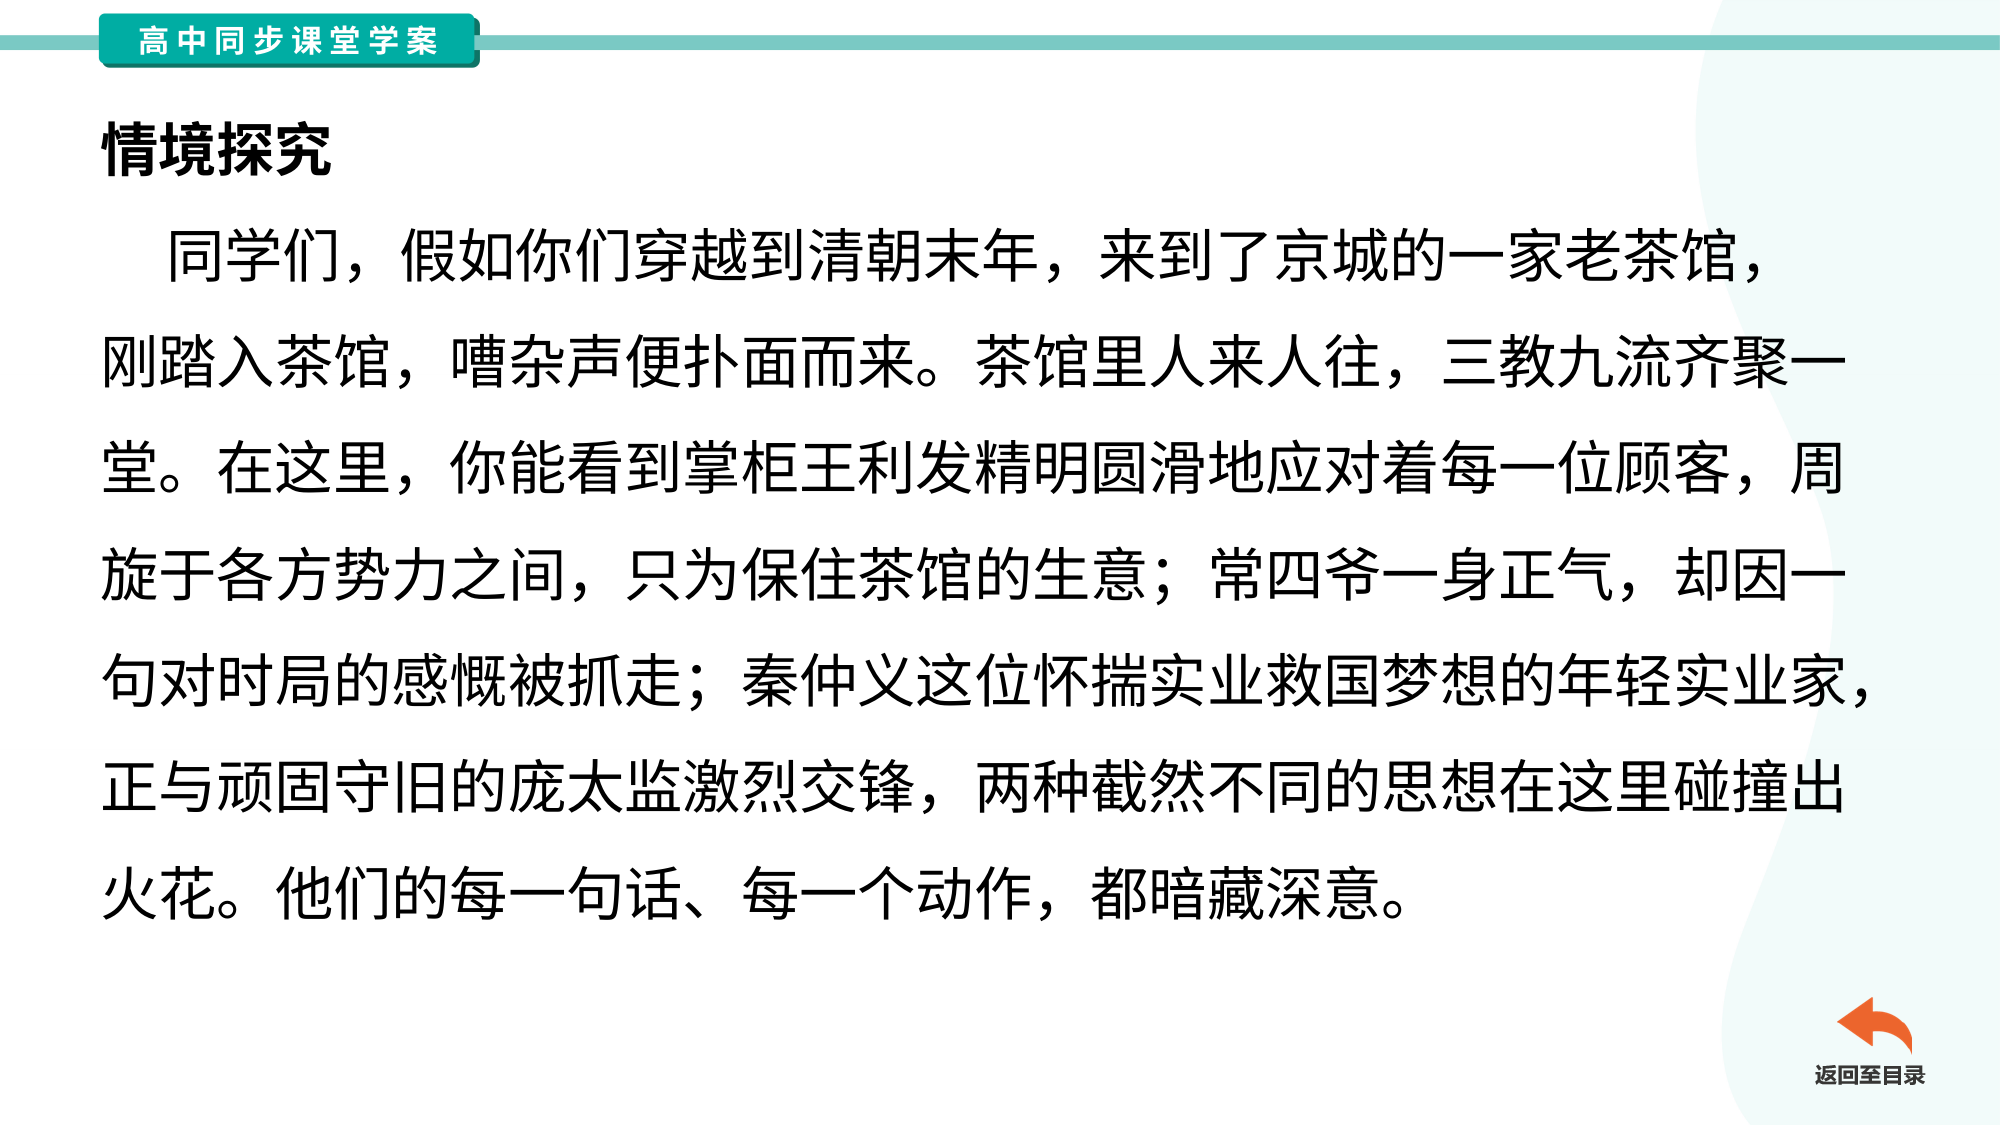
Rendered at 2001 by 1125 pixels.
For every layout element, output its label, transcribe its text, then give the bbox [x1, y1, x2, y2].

picture [0, 0, 2000, 1125]
text_box 情境探究 同学们，假如你们穿越到清朝末年，来到了京城的一家老茶馆， 刚踏入茶馆，嘈杂声便扑面而来。茶馆里人来人往，三教九流齐聚一 堂。在这里，你能看到掌柜王利发精明圆滑地应对着每一位顾客，周 旋于各方势力之间，只为保住茶馆的生意；常四爷一身正气，却因一 句对时局的感慨被抓走；秦仲义这位怀揣实业救国梦想的年轻实业家， 正与顽固守旧的庞太监激烈交锋，两种截然不同的思想在这里碰撞出 火花。他们的每一句话、每一个动作，都暗藏深意。 [100, 76, 1899, 927]
